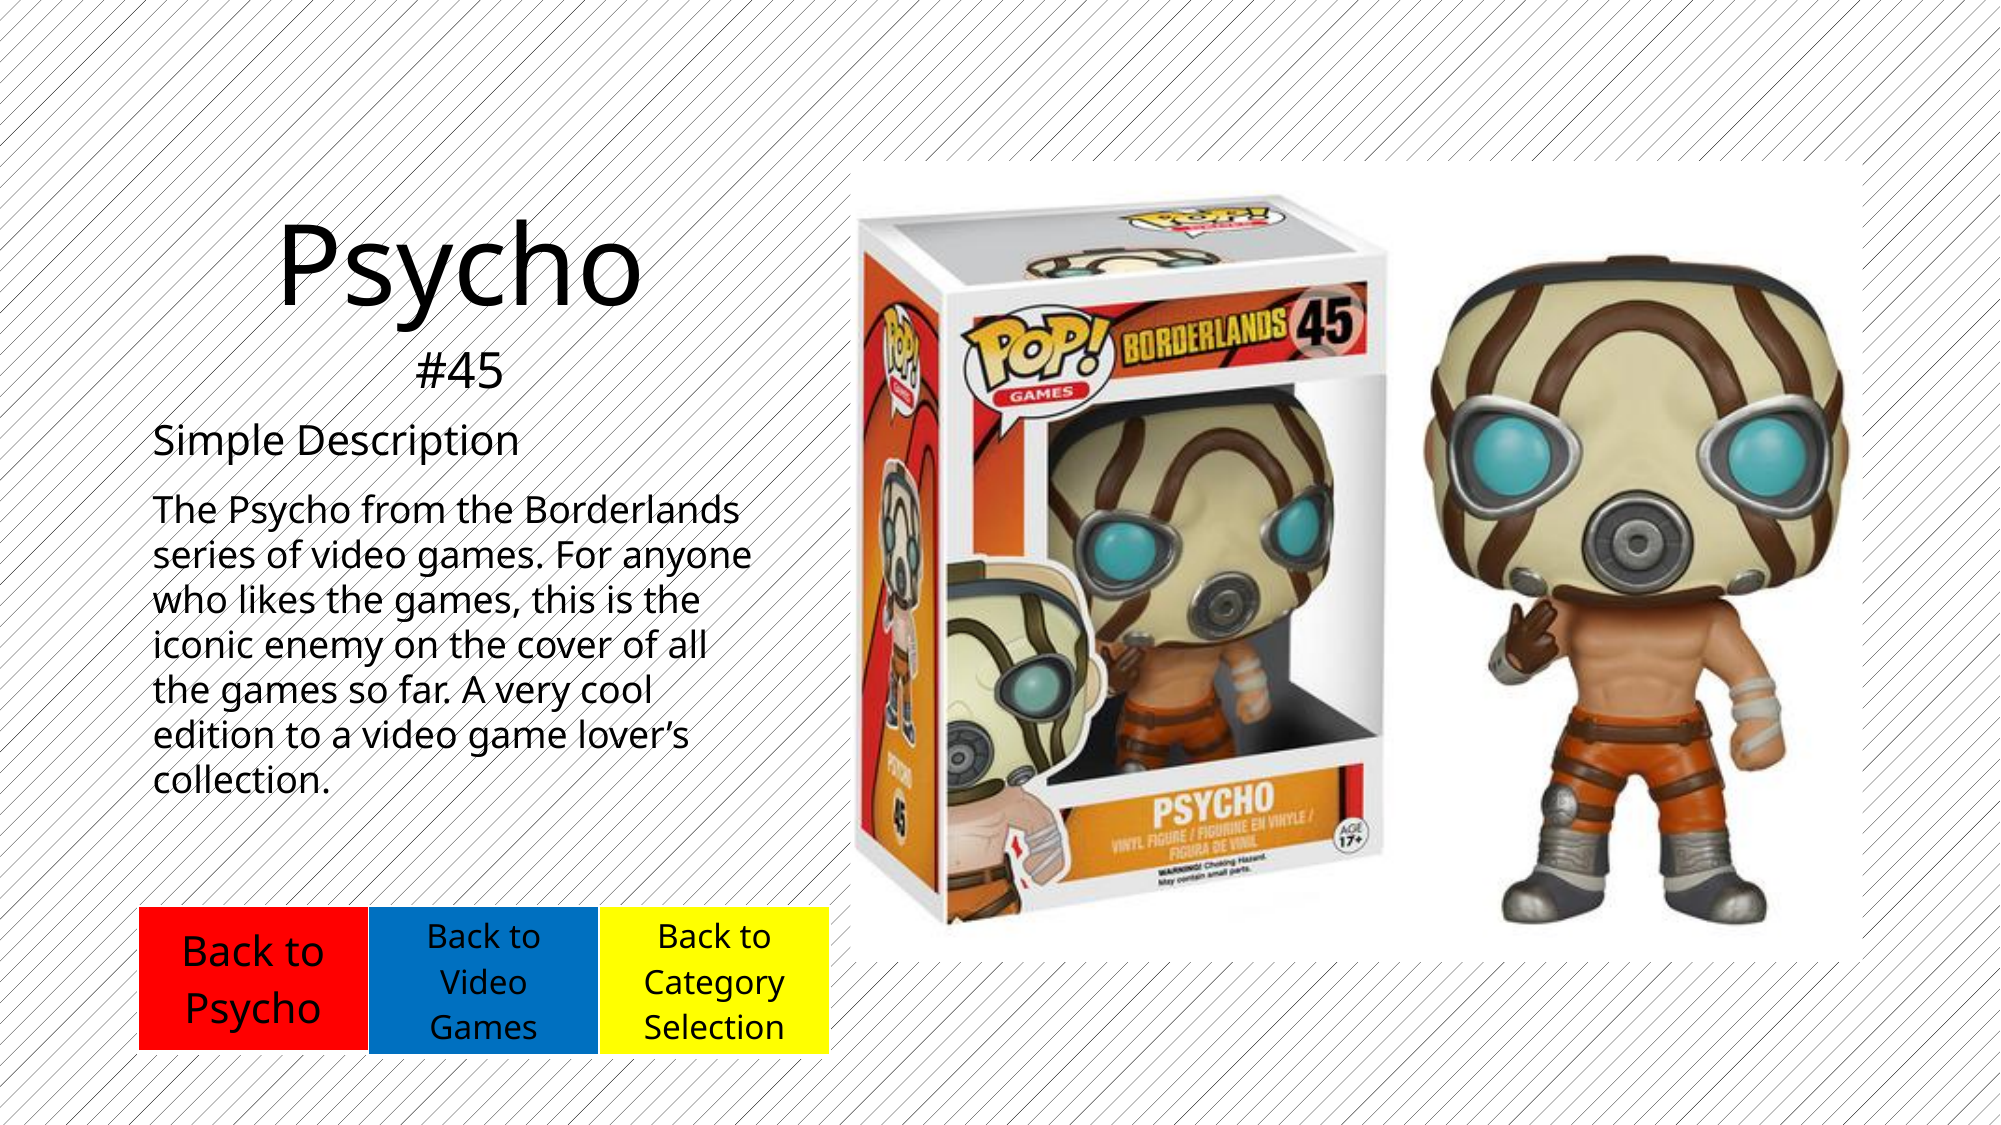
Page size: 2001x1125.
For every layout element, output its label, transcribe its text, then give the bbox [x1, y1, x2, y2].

picture [137, 905, 830, 1053]
title Psycho [137, 75, 783, 337]
list #45 Simple Description The Psycho from the Borderlands series of video games. For anyone who likes the games, this is the iconic enemy on the cover of all the games so far. A very cool edition to a video game lover’s collection. [137, 337, 783, 905]
picture [850, 161, 1863, 962]
